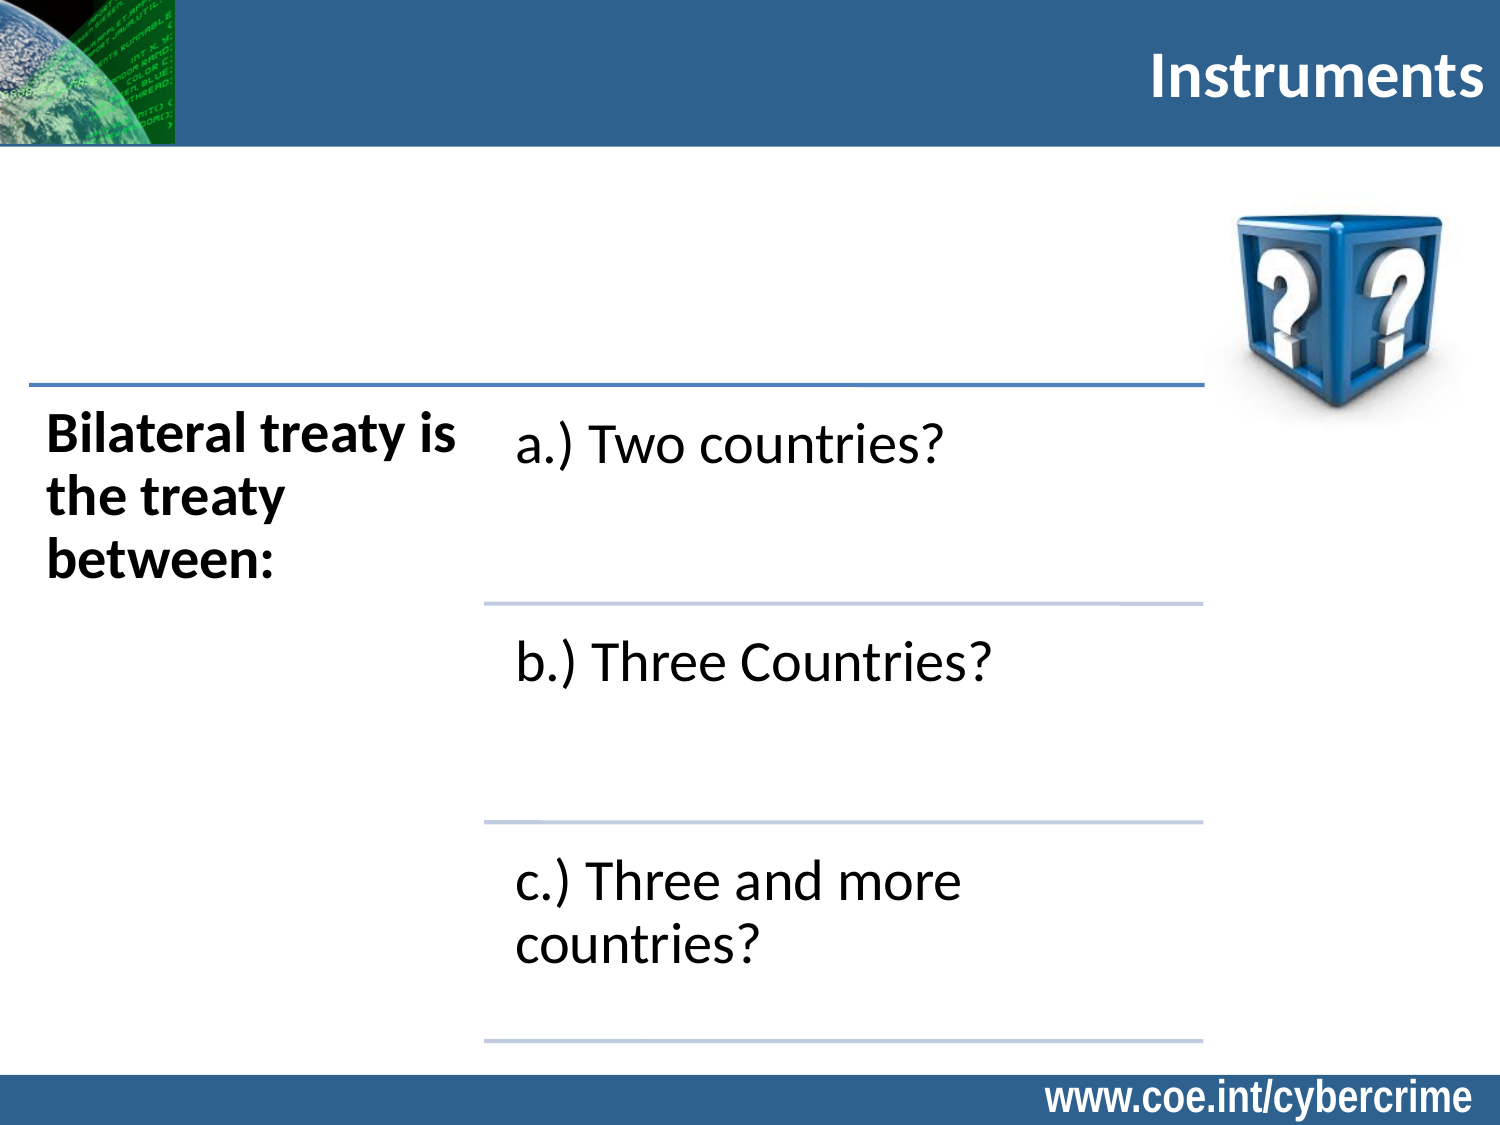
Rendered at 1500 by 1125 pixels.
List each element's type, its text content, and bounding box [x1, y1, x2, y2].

text_box Instruments [177, 0, 1500, 149]
picture [0, 0, 175, 144]
text_box www.coe.int/cybercrime [1030, 1059, 1500, 1125]
picture [1189, 154, 1481, 445]
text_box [28, 384, 1205, 1052]
text_box [0, 1073, 1030, 1125]
